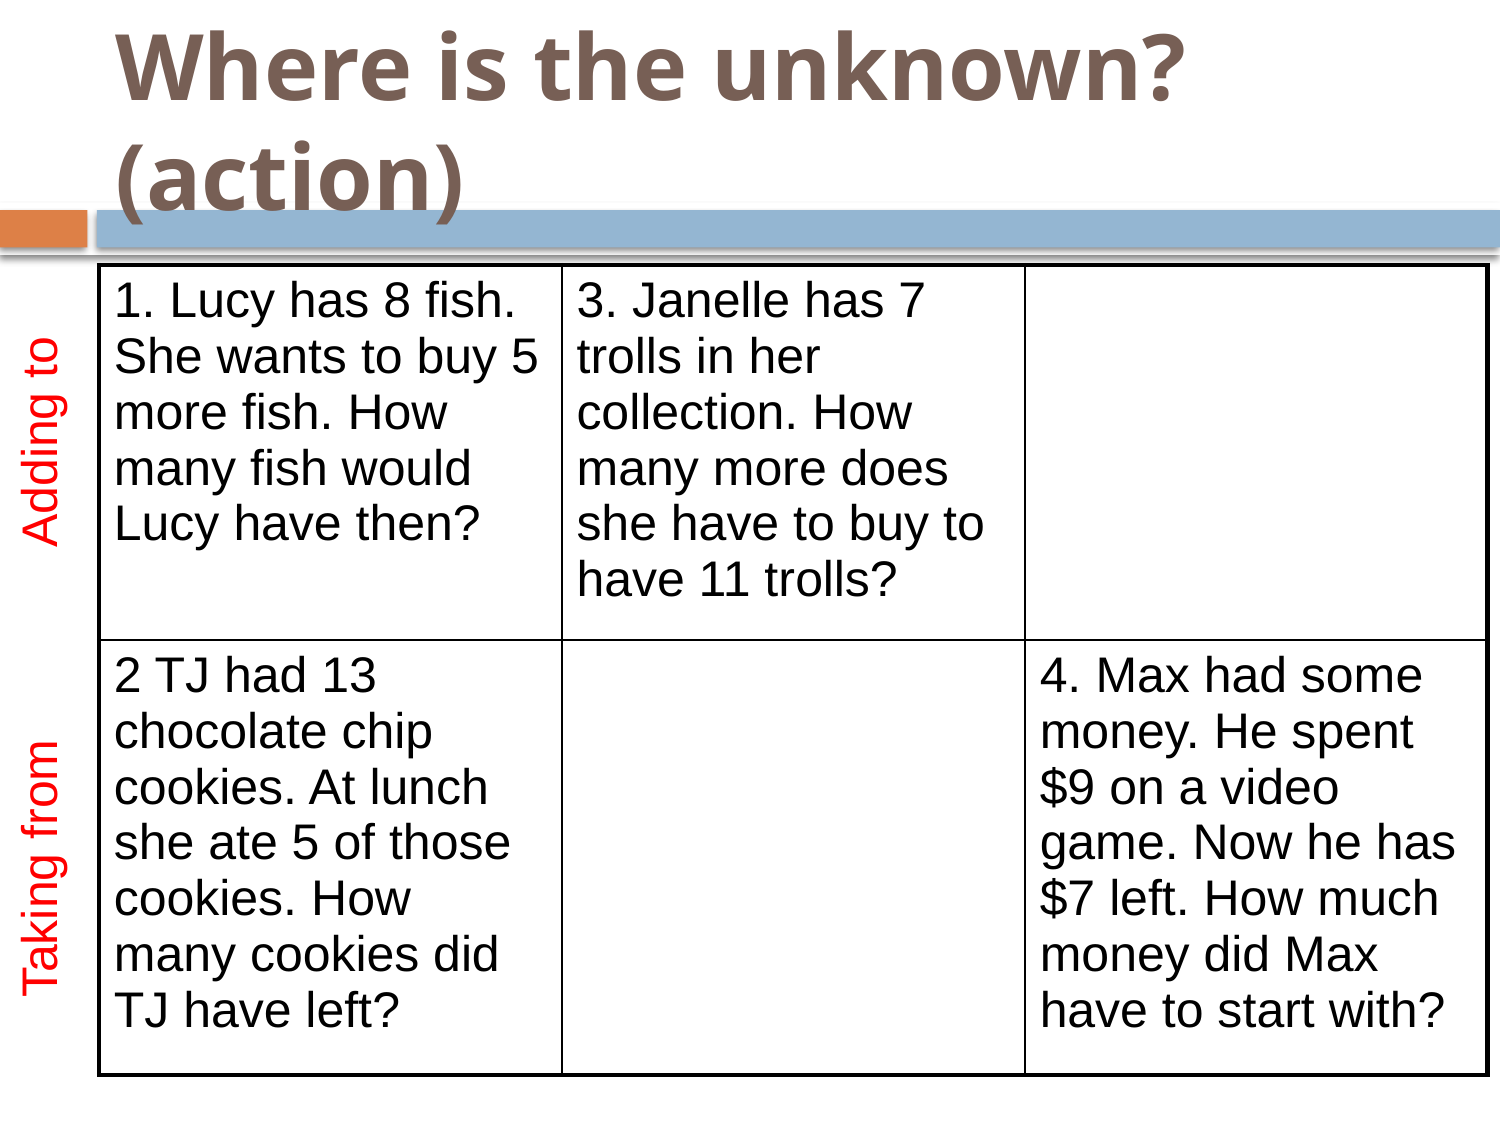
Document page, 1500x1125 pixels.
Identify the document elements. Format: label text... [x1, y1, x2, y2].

table_cell 2 TJ had 13 chocolate chip cookies. At lunch she ate 5 of those cookies. How many cookies did TJ have left? [101, 641, 561, 1073]
title Where is the unknown? (action) [100, 37, 1438, 200]
table_cell [563, 641, 1024, 1073]
table_header 1. Lucy has 8 fish. She wants to buy 5 more fish. How many fish would Lucy have then? [101, 267, 561, 639]
table_header 3. Janelle has 7 trolls in her collection. How many more does she have to buy to have 11 trolls? [563, 267, 1024, 639]
table_cell 4. Max had some money. He spent $9 on a video game. Now he has $7 left. How much money did Max have to start with? [1026, 641, 1485, 1073]
table_header [1026, 267, 1485, 639]
text_box Taking from Adding to [0, 312, 75, 1013]
